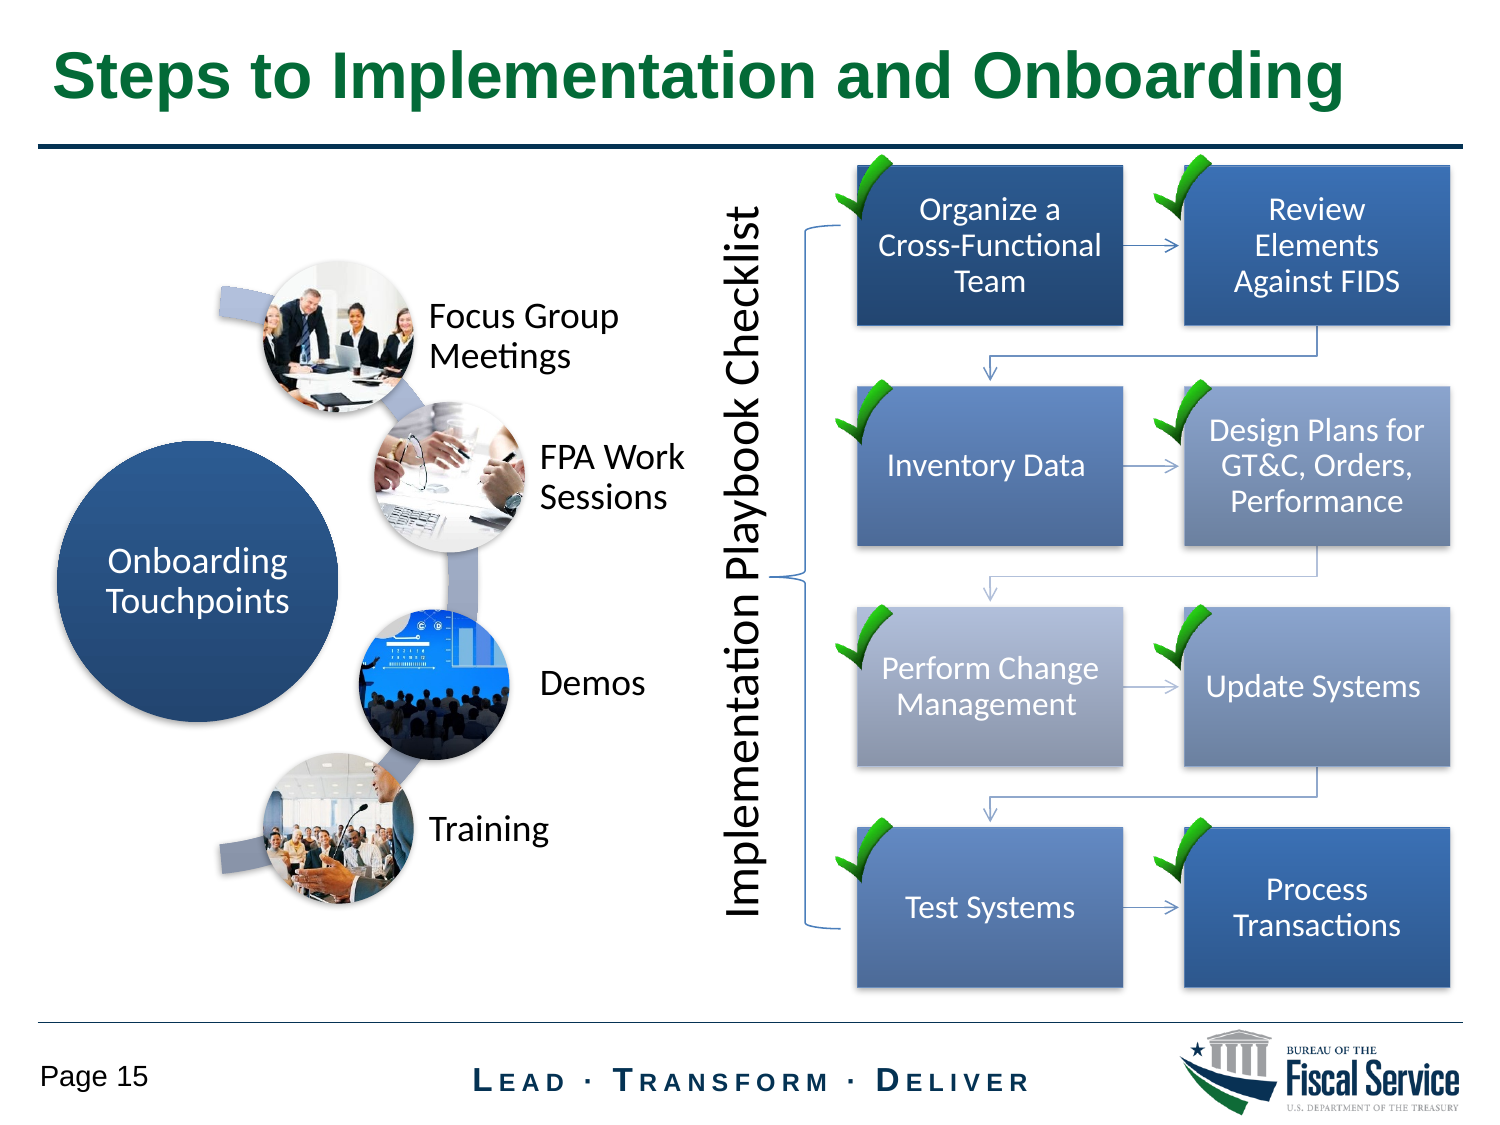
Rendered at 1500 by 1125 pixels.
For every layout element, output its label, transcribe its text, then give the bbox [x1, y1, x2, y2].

picture [824, 812, 899, 888]
picture [824, 599, 899, 676]
picture [824, 374, 899, 451]
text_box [793, 165, 1500, 988]
text_box [768, 575, 788, 579]
picture [1143, 812, 1218, 888]
picture [824, 149, 899, 226]
picture [1143, 374, 1218, 451]
picture [1143, 599, 1218, 676]
text_box Implementation Playbook Checklist [741, 165, 776, 960]
picture [1143, 149, 1218, 226]
list Steps to Implementation and Onboarding [37, 24, 1463, 138]
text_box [0, 152, 738, 1013]
picture [1175, 1026, 1463, 1118]
